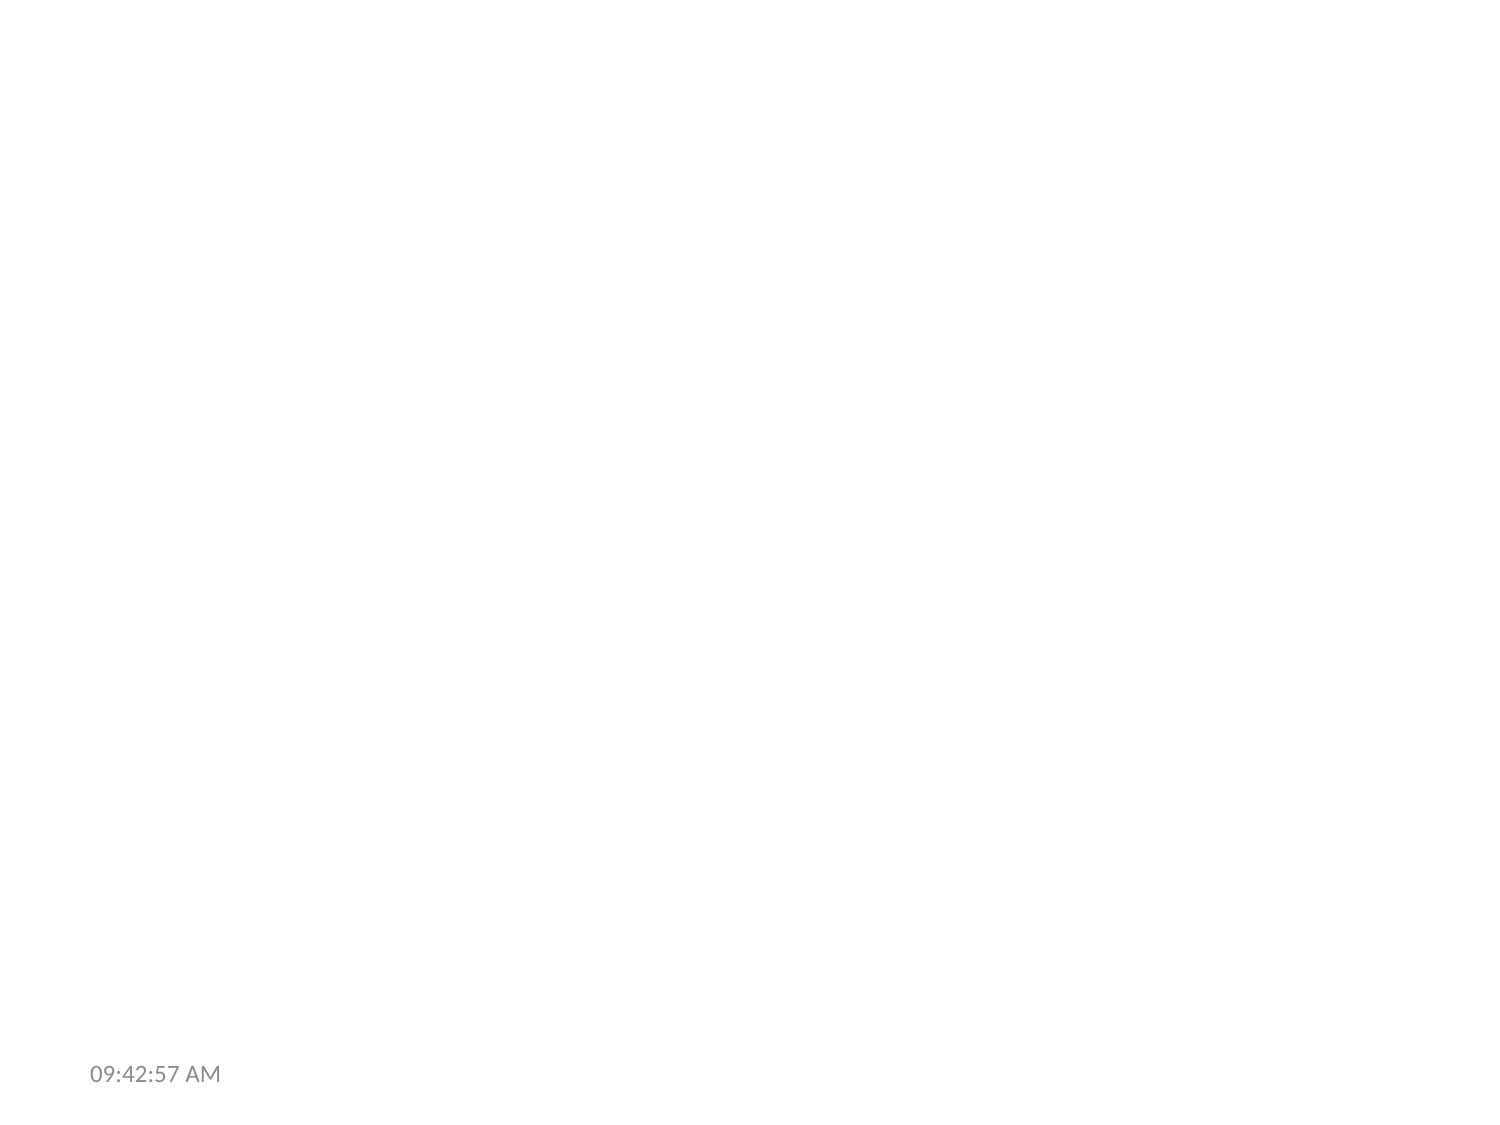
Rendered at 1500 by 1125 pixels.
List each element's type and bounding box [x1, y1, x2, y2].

slide_number [75, 1042, 425, 1103]
